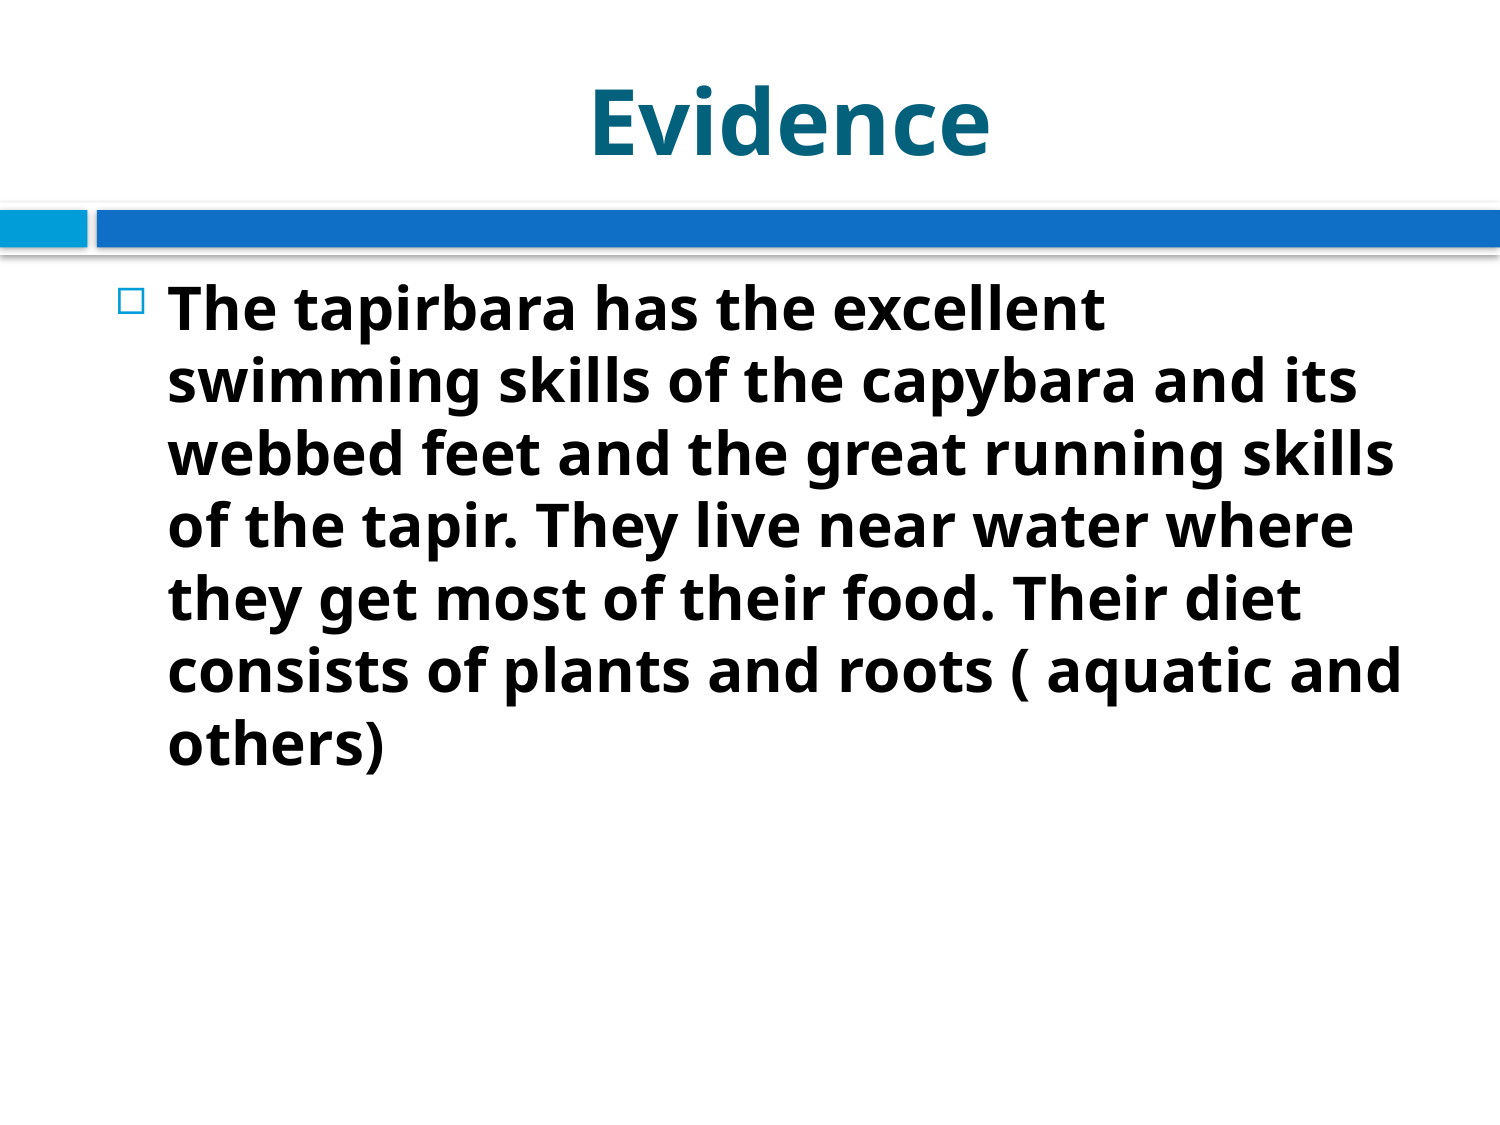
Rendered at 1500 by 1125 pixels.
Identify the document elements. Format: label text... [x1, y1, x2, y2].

title Evidence [50, 37, 1388, 200]
list The tapirbara has the excellent swimming skills of the capybara and its webbed feet and the great running skills of the tapir. They live near water where they get most of their food. Their diet consists of plants and roots ( aquatic and others) [100, 262, 1438, 1000]
